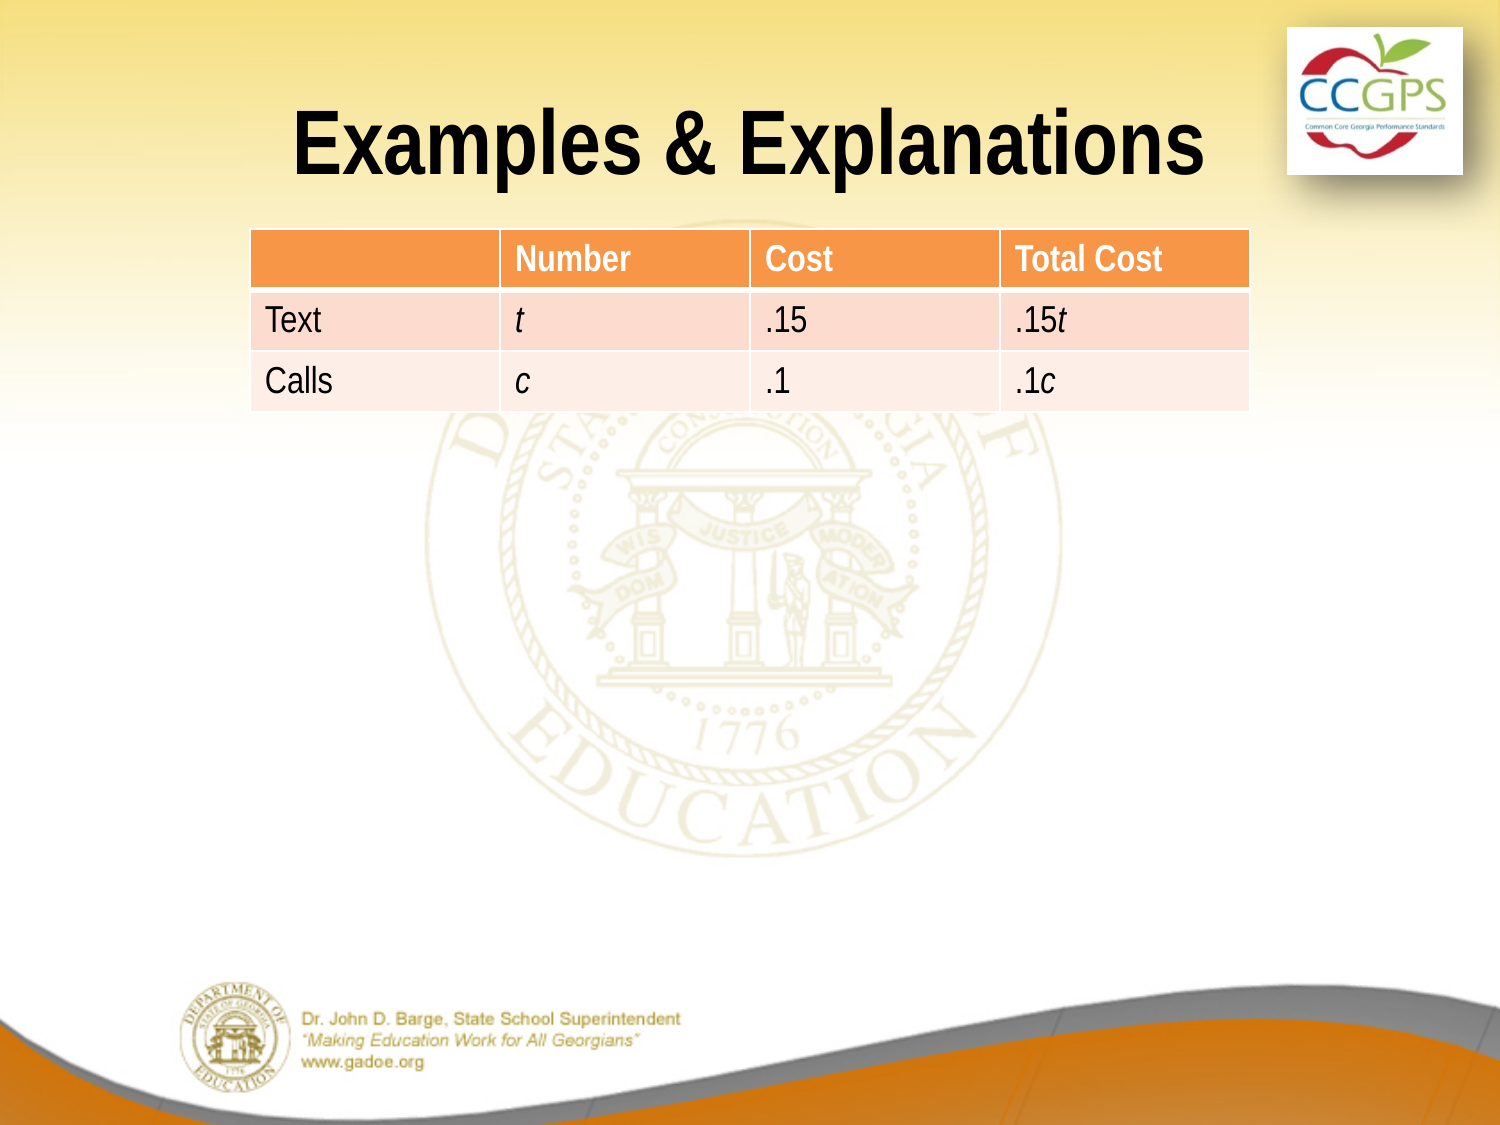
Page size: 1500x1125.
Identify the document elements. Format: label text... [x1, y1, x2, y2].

table_cell t [501, 293, 749, 350]
table_cell .1 [751, 352, 999, 411]
table_cell Text [251, 293, 499, 350]
table_cell .1c [1001, 352, 1249, 411]
table_cell Calls [251, 352, 499, 411]
table_header Number [501, 230, 749, 287]
picture [0, 0, 1500, 1125]
table_header Total Cost [1001, 230, 1249, 287]
table_cell .15t [1001, 293, 1249, 350]
subtitle [224, 287, 1276, 926]
table_header [251, 230, 499, 287]
table_header Cost [751, 230, 999, 287]
title Examples & Explanations [112, 74, 1281, 201]
table_cell .15 [751, 293, 999, 350]
table_cell c [501, 352, 749, 411]
